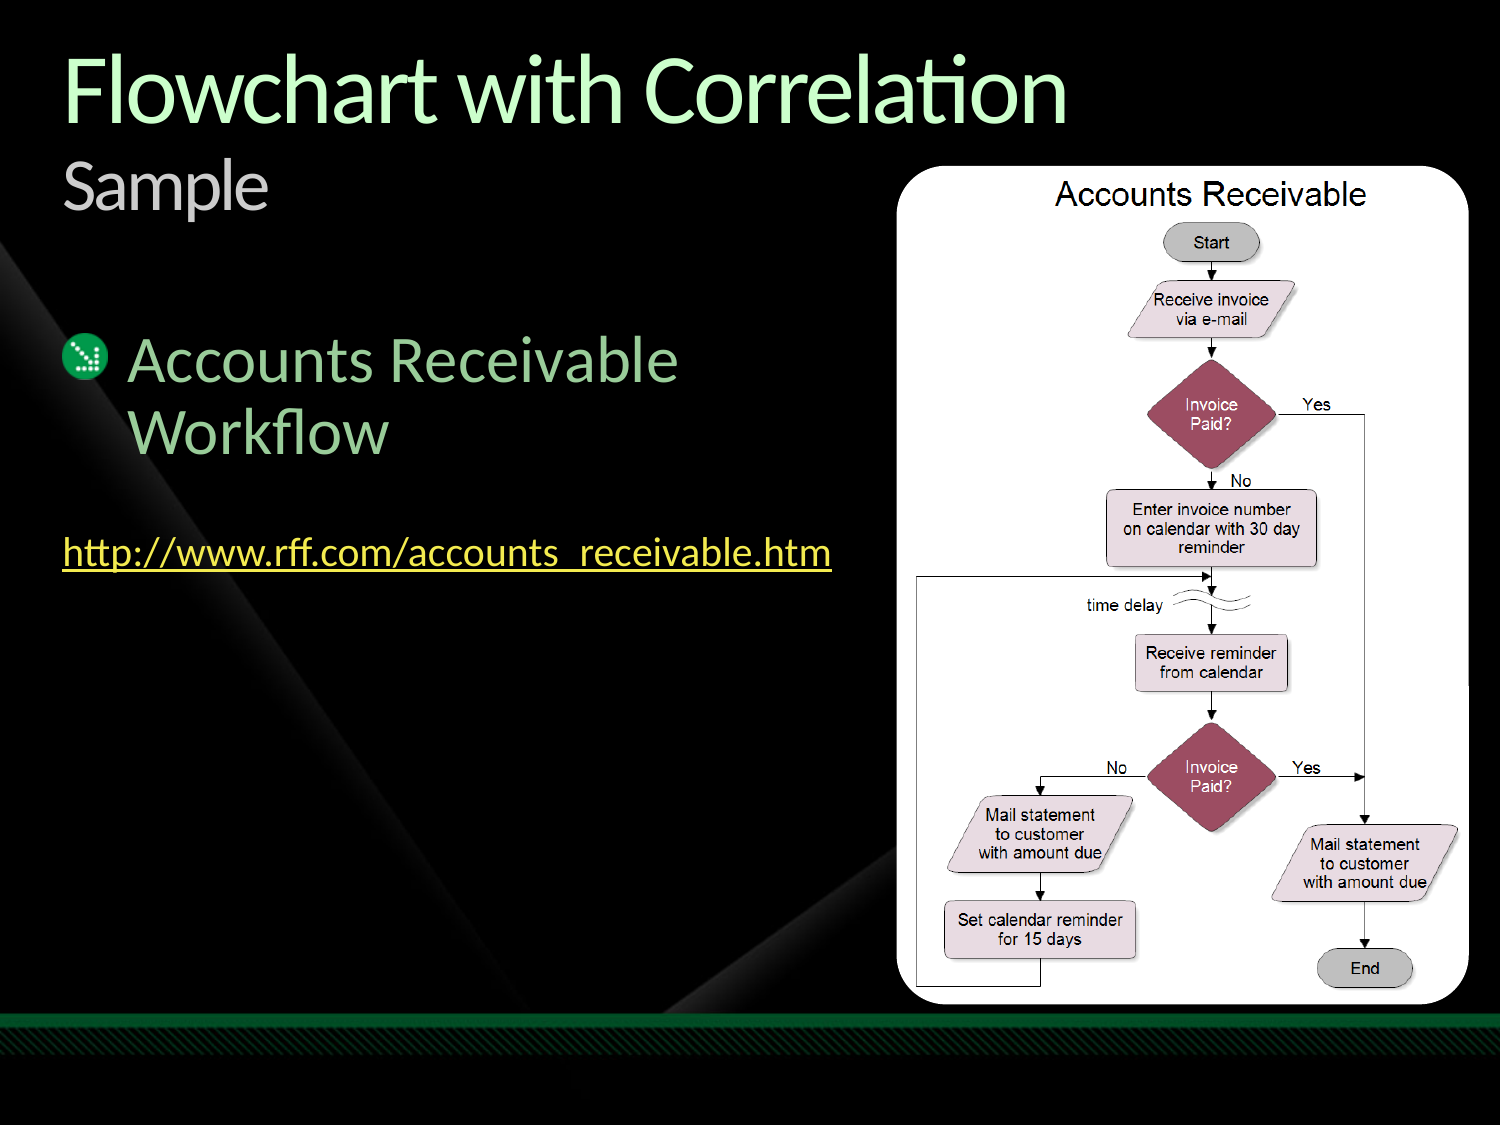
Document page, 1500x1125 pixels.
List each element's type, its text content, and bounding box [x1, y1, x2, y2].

picture [0, 0, 1500, 1125]
list Accounts Receivable Workflow http://www.rff.com/accounts_receivable.htm [62, 231, 877, 988]
title Flowchart with Correlation Sample [62, 37, 1438, 229]
